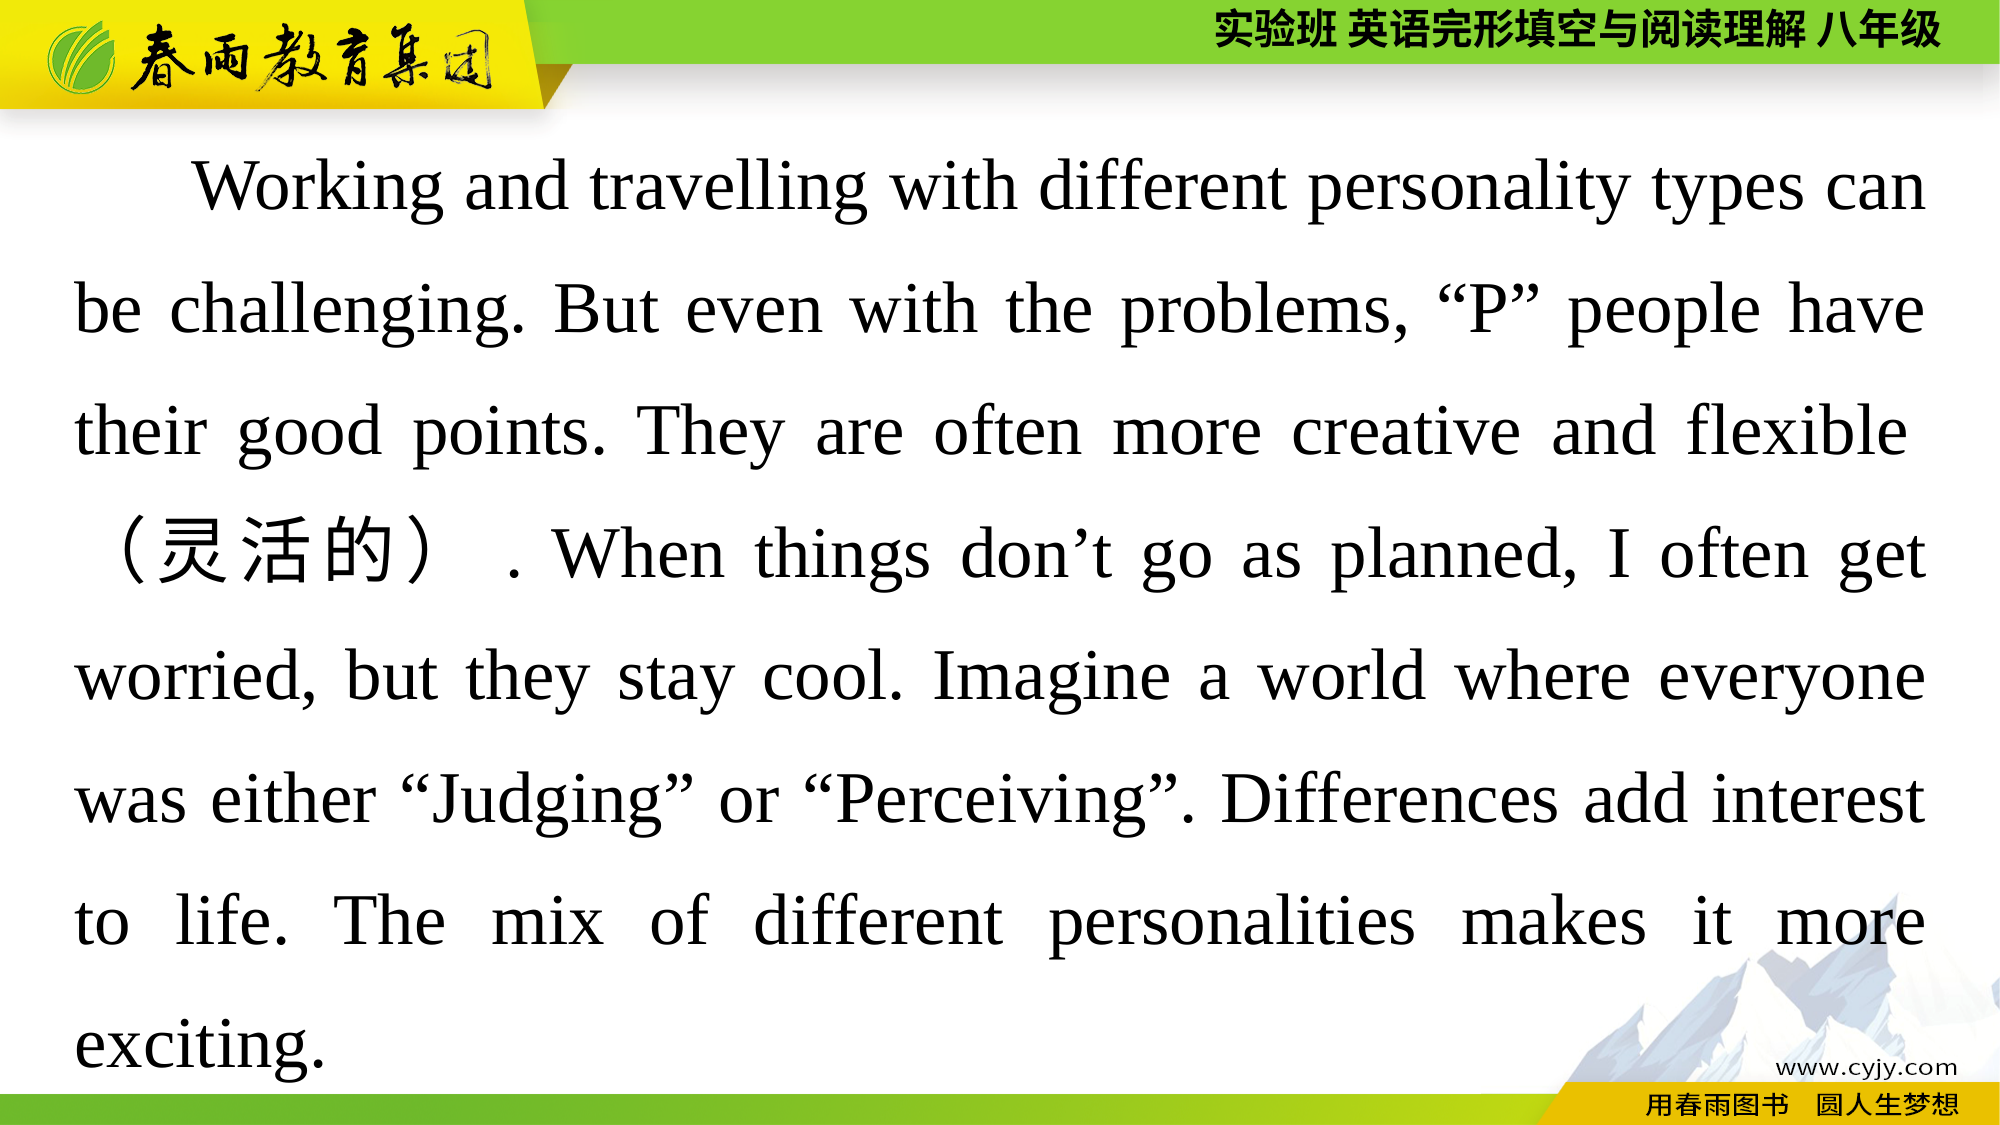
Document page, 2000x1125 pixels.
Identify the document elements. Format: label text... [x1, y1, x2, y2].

list Working and travelling with different personality types can be challenging. But even with the problems, “P” people have their good points. They are often more creative and flexible（灵活的）. When things don’t go as planned, I often get worried, but they stay cool. Imagine a world where everyone was either “Judging” or “Perceiving”. Differences add interest to life. The mix of different personalities makes it more exciting. [59, 94, 1944, 1114]
picture [0, 0, 2000, 1125]
